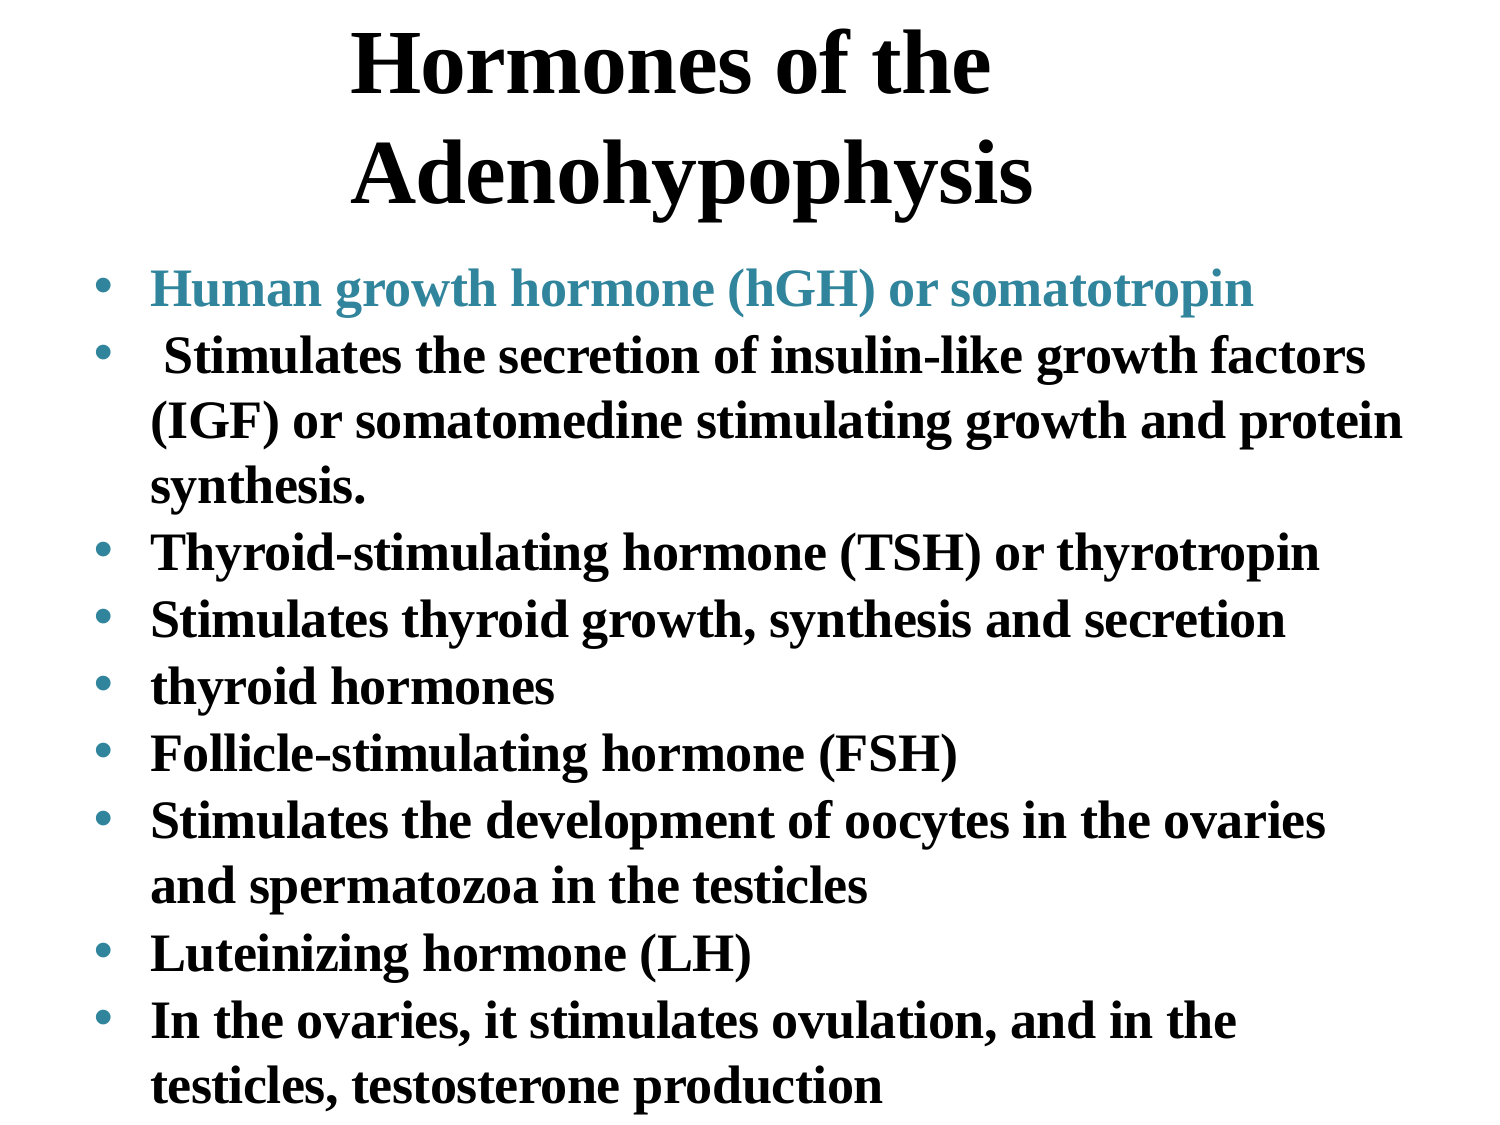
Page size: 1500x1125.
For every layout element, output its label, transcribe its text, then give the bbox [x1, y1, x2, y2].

text_box Human growth hormone (hGH) or somatotropin Stimulates the secretion of insulin-like growth factors (IGF) or somatomedine stimulating growth and protein synthesis. Thyroid-stimulating hormone (TSH) or thyrotropin Stimulates thyroid growth, synthesis and secretion thyroid hormones Follicle-stimulating hormone (FSH) Stimulates the development of oocytes in the ovaries and spermatozoa in the testicles Luteinizing hormone (LH) In the ovaries, it stimulates ovulation, and in the testicles, testosterone production [91, 249, 1409, 1125]
title Hormones of the Adenohypophysis [350, 0, 1371, 249]
